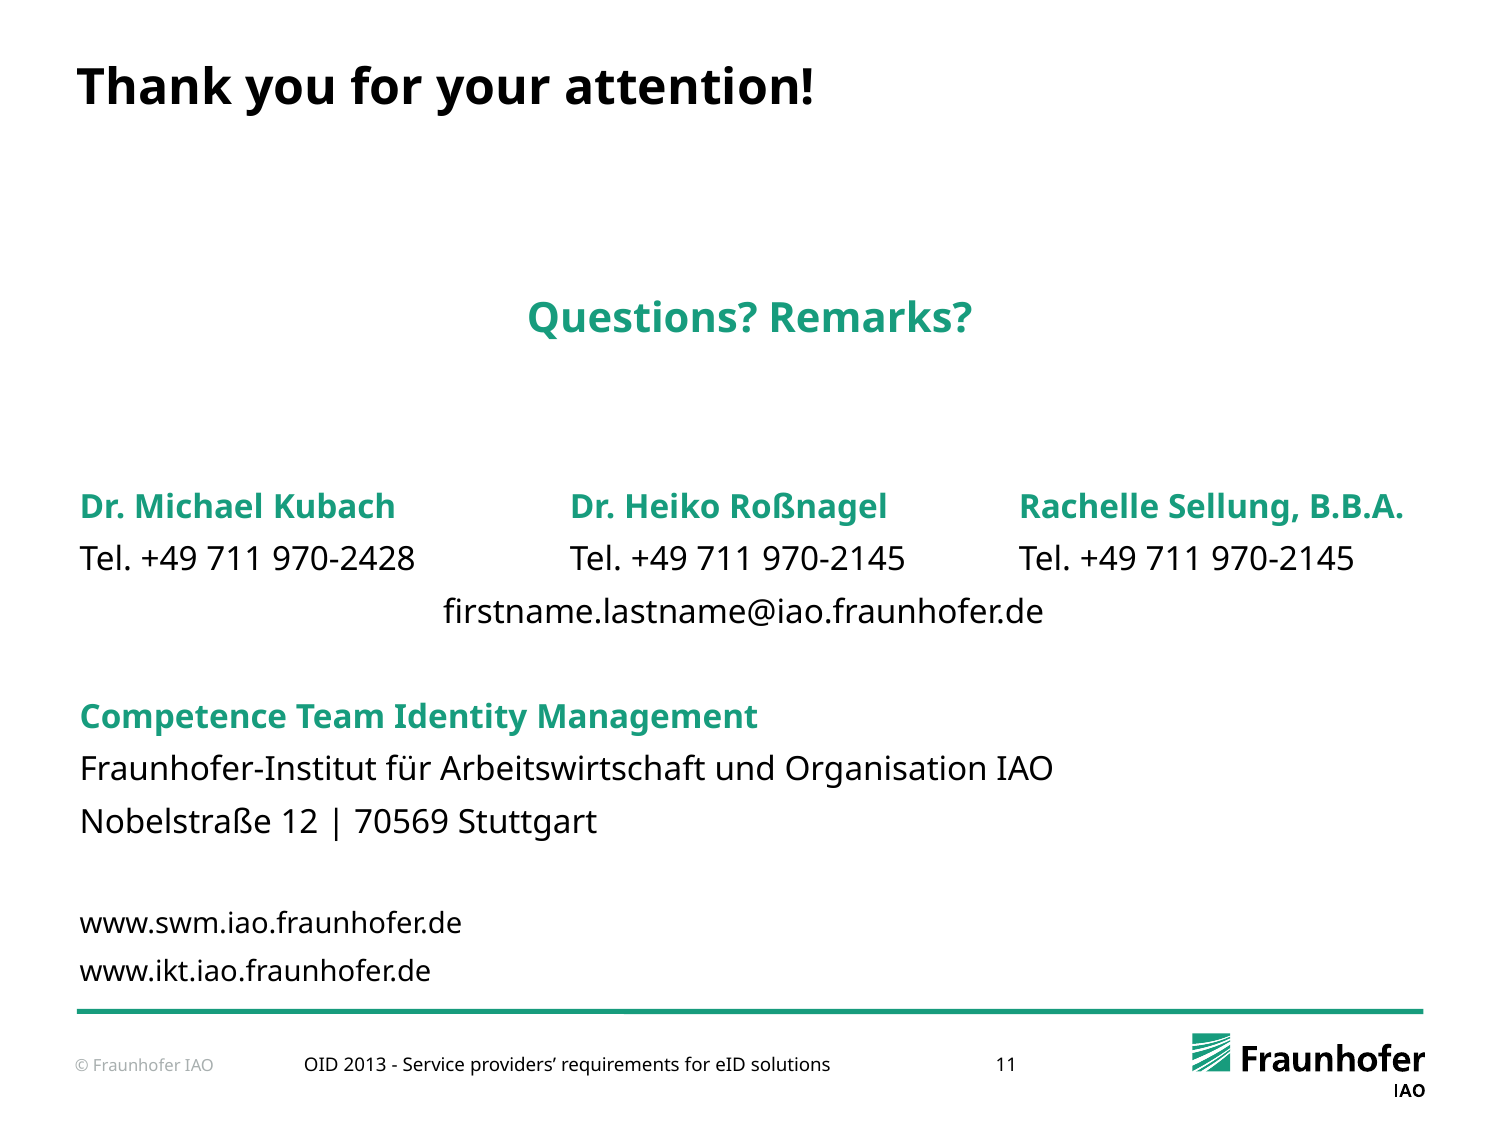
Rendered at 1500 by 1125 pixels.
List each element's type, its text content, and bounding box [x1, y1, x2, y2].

text_box Dr. Heiko Roßnagel Tel. +49 711 970-2145 [555, 477, 1199, 585]
list Questions? Remarks? [76, 291, 1423, 477]
title Thank you for your attention! [76, 54, 1423, 116]
text_box Dr. Michael Kubach Tel. +49 711 970-2428 firstname.lastname@iao.fraunhofer.de Competence Team Identity Management Fraunhofer-Institut für Arbeitswirtschaft und Organisation IAO Nobelstraße 12 | 70569 Stuttgart www.swm.iao.fraunhofer.de www.ikt.iao.fraunhofer.de [64, 477, 1424, 995]
text_box Rachelle Sellung, B.B.A. Tel. +49 711 970-2145 [1199, 477, 1500, 585]
